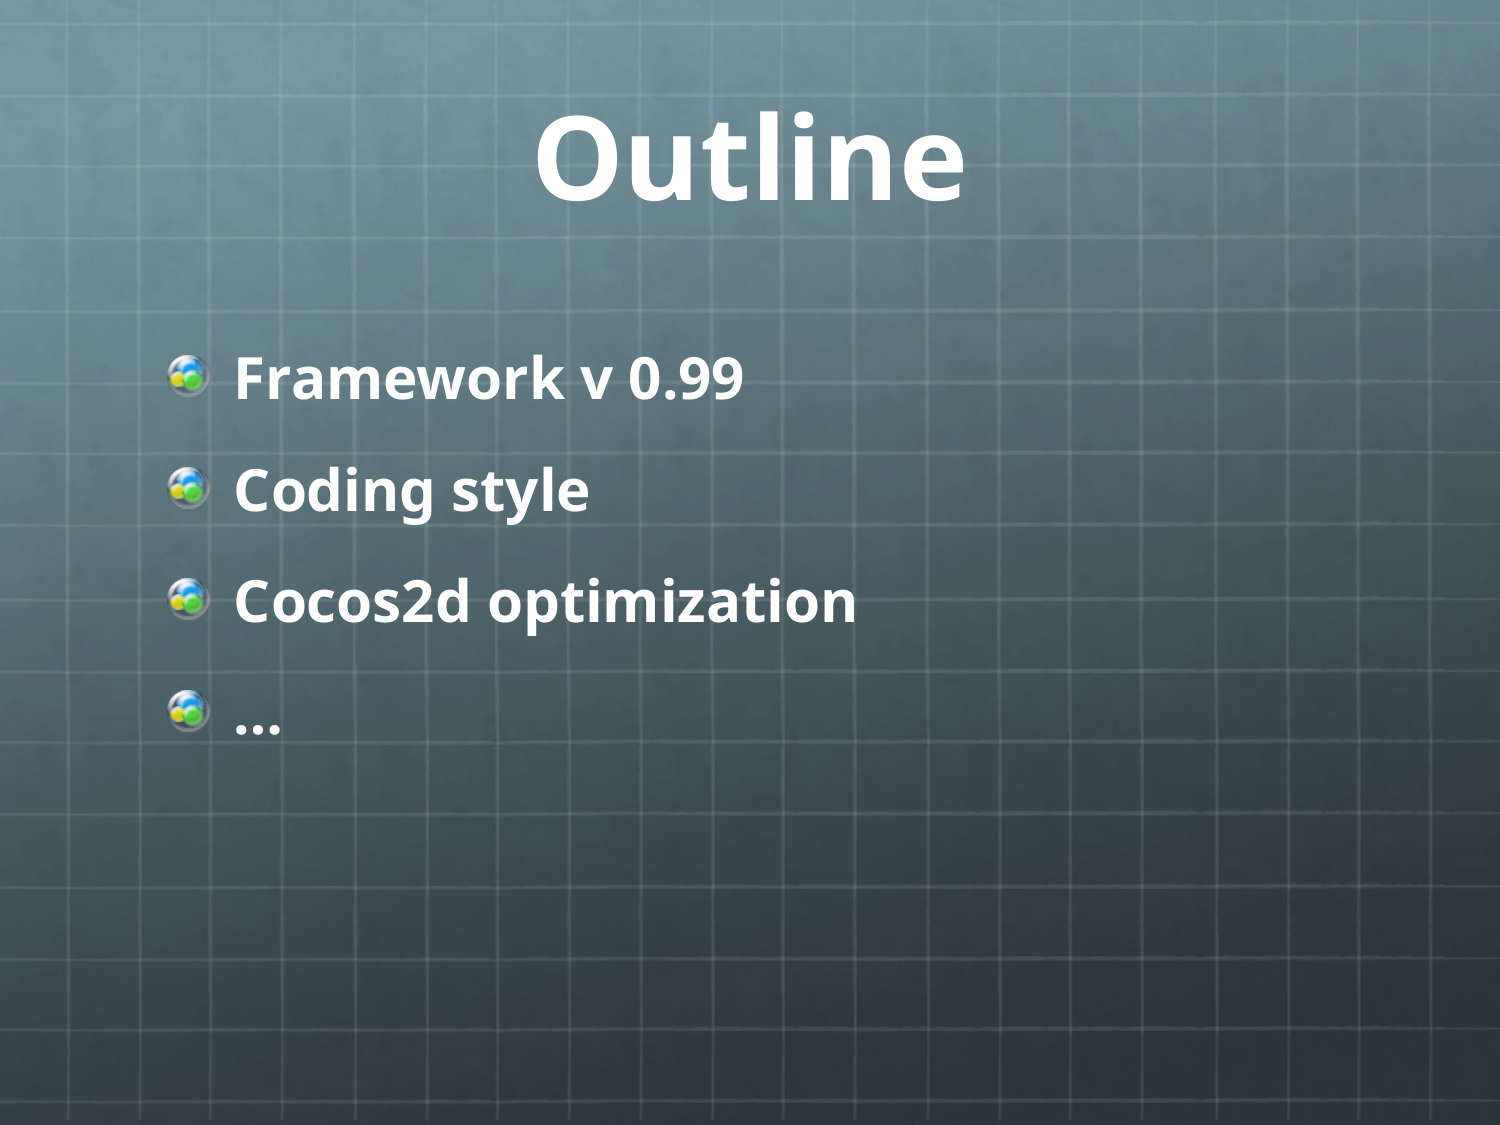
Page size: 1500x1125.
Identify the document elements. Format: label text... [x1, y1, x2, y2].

text_box Framework v 0.99 Coding style Cocos2d optimization … [152, 333, 1372, 873]
title Outline [127, 17, 1372, 289]
picture [0, 0, 1500, 1125]
